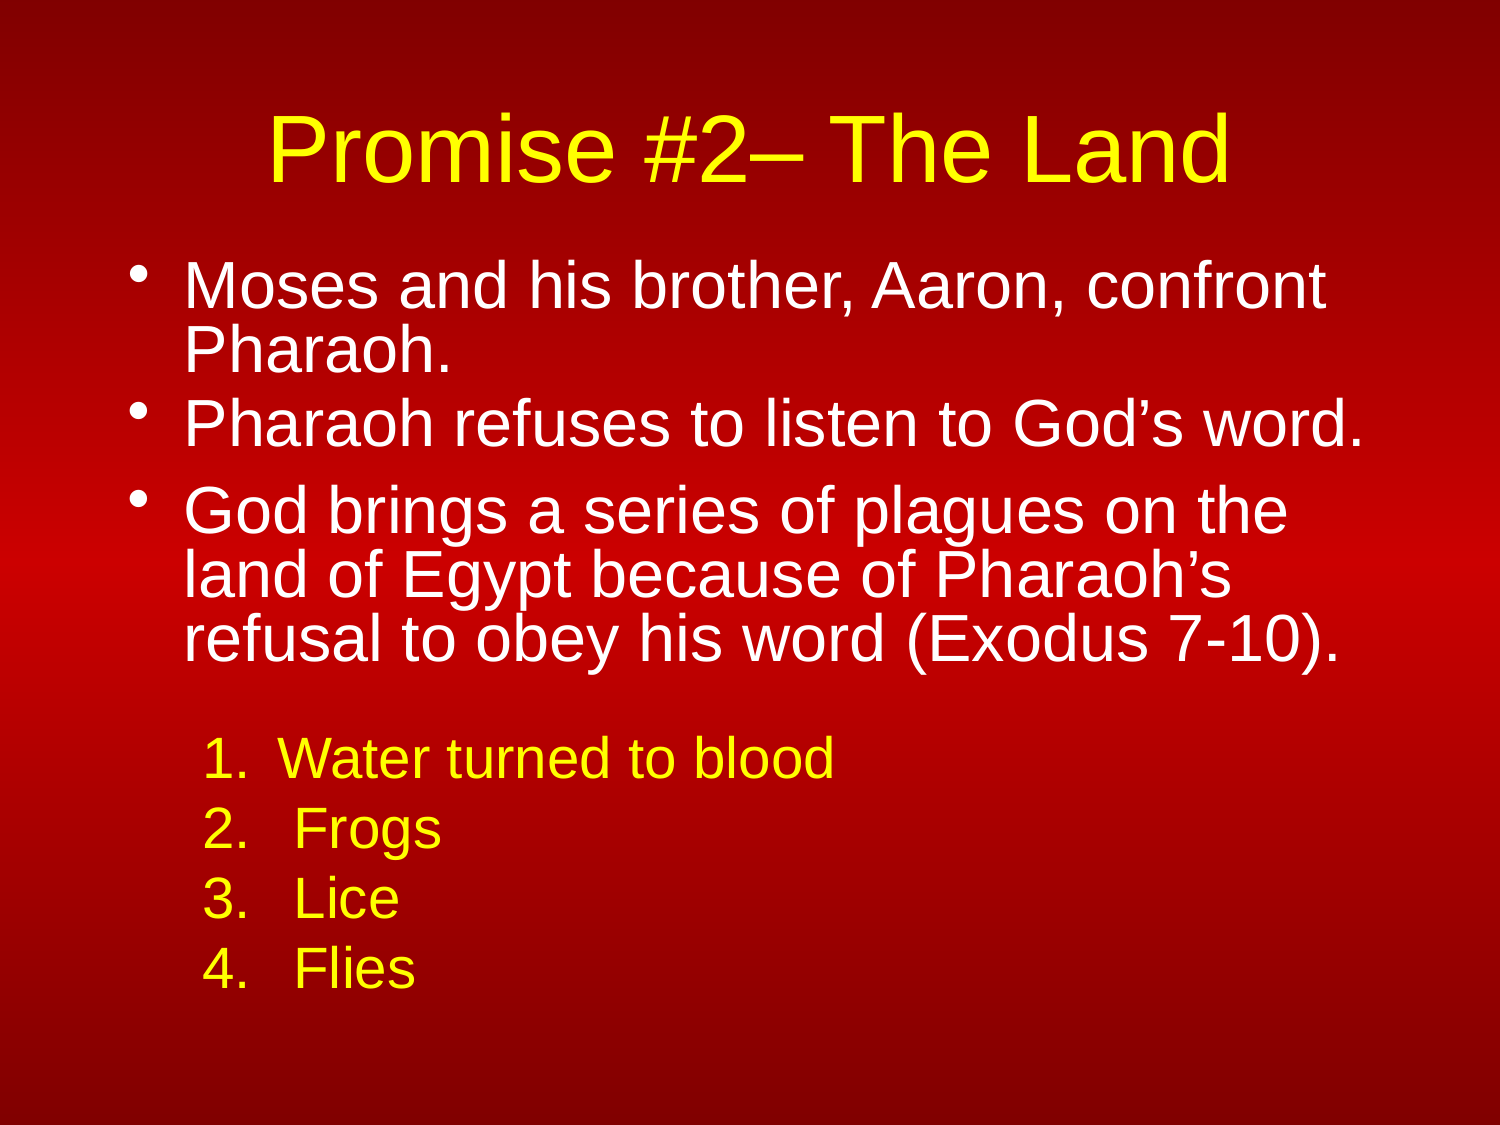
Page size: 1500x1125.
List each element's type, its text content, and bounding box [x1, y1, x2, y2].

title Promise #2– The Land [37, 50, 1463, 238]
text_box God brings a series of plagues on the land of Egypt because of Pharaoh’s refusal to obey his word (Exodus 7-10). [112, 474, 1400, 688]
list Moses and his brother, Aaron, confront Pharaoh. [112, 249, 1388, 387]
text_box Water turned to blood Frogs Lice Flies [187, 712, 875, 1008]
text_box Pharaoh refuses to listen to God’s word. [112, 387, 1388, 474]
